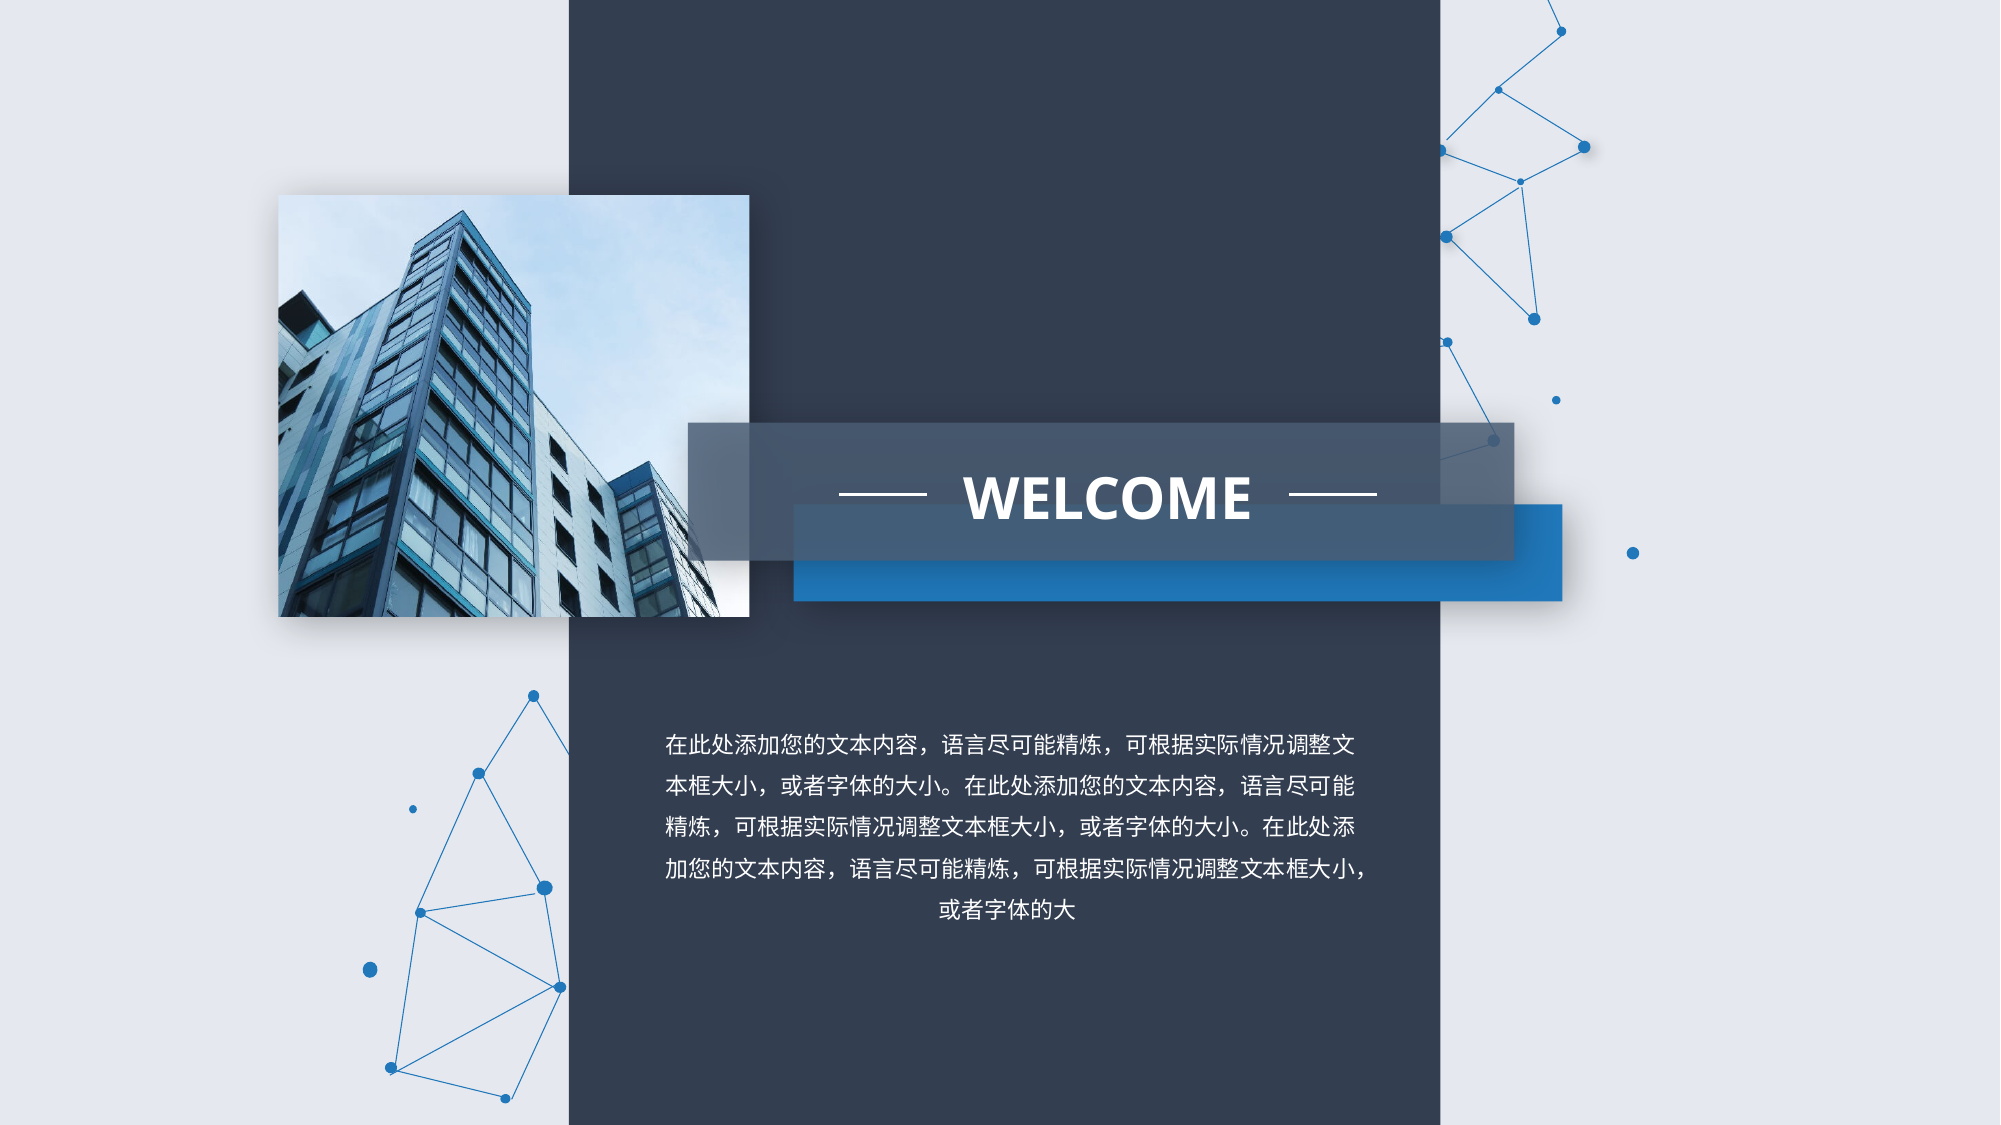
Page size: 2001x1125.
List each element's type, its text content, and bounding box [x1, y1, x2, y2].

text_box [792, 503, 1563, 603]
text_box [839, 453, 1377, 540]
text_box [687, 422, 1516, 562]
text_box [277, 194, 750, 618]
text_box 在此处添加您的文本内容，语言尽可能精炼，可根据实际情况调整文本框大小，或者字体的大小。在此处添加您的文本内容，语言尽可能精炼，可根据实际情况调整文本框大小，或者字体的大小。在此处添加您的文本内容，语言尽可能精炼，可根据实际情况调整文本框大小，或者字体的大 [641, 668, 1380, 972]
